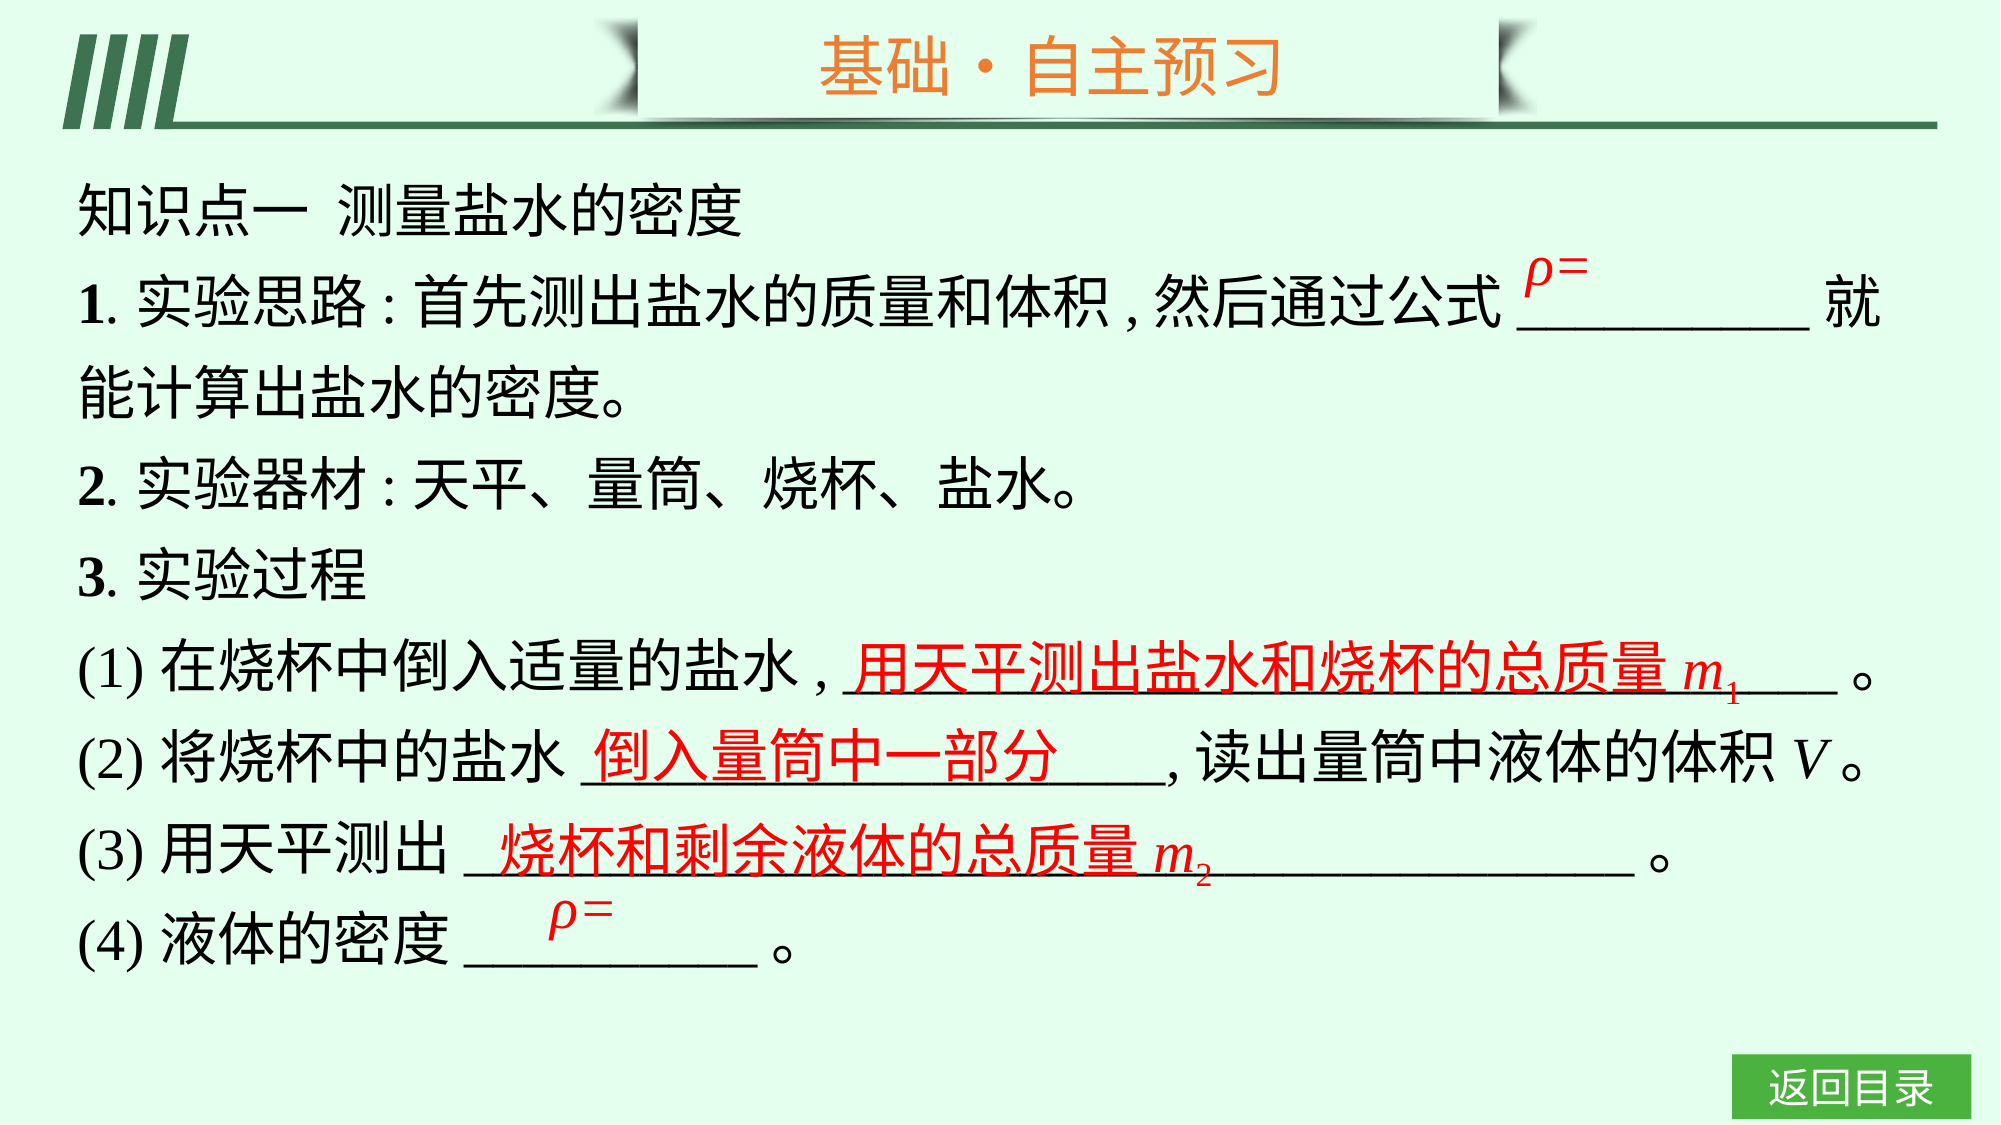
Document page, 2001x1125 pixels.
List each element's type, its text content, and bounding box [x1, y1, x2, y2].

text_box 倒入量筒中一部分 [578, 690, 1088, 782]
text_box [62, 34, 1938, 130]
text_box 烧杯和剩余液体的总质量m2 [484, 782, 1236, 901]
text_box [594, 16, 1537, 127]
text_box 用天平测出盐水和烧杯的总质量m1 [838, 600, 1766, 719]
text_box 知识点一 测量盐水的密度 1.实验思路:首先测出盐水的质量和体积,然后通过公式__________就能计算出盐水的密度。 2.实验器材:天平、量筒、烧杯、盐水。 3.实验过程 (1)在烧杯中倒入适量的盐水, __________________________________。 (2)将烧杯中的盐水____________________,读出量筒中液体的体积V。 (3)用天平测出________________________________________。 (4)液体的密度__________。 [62, 146, 1938, 980]
